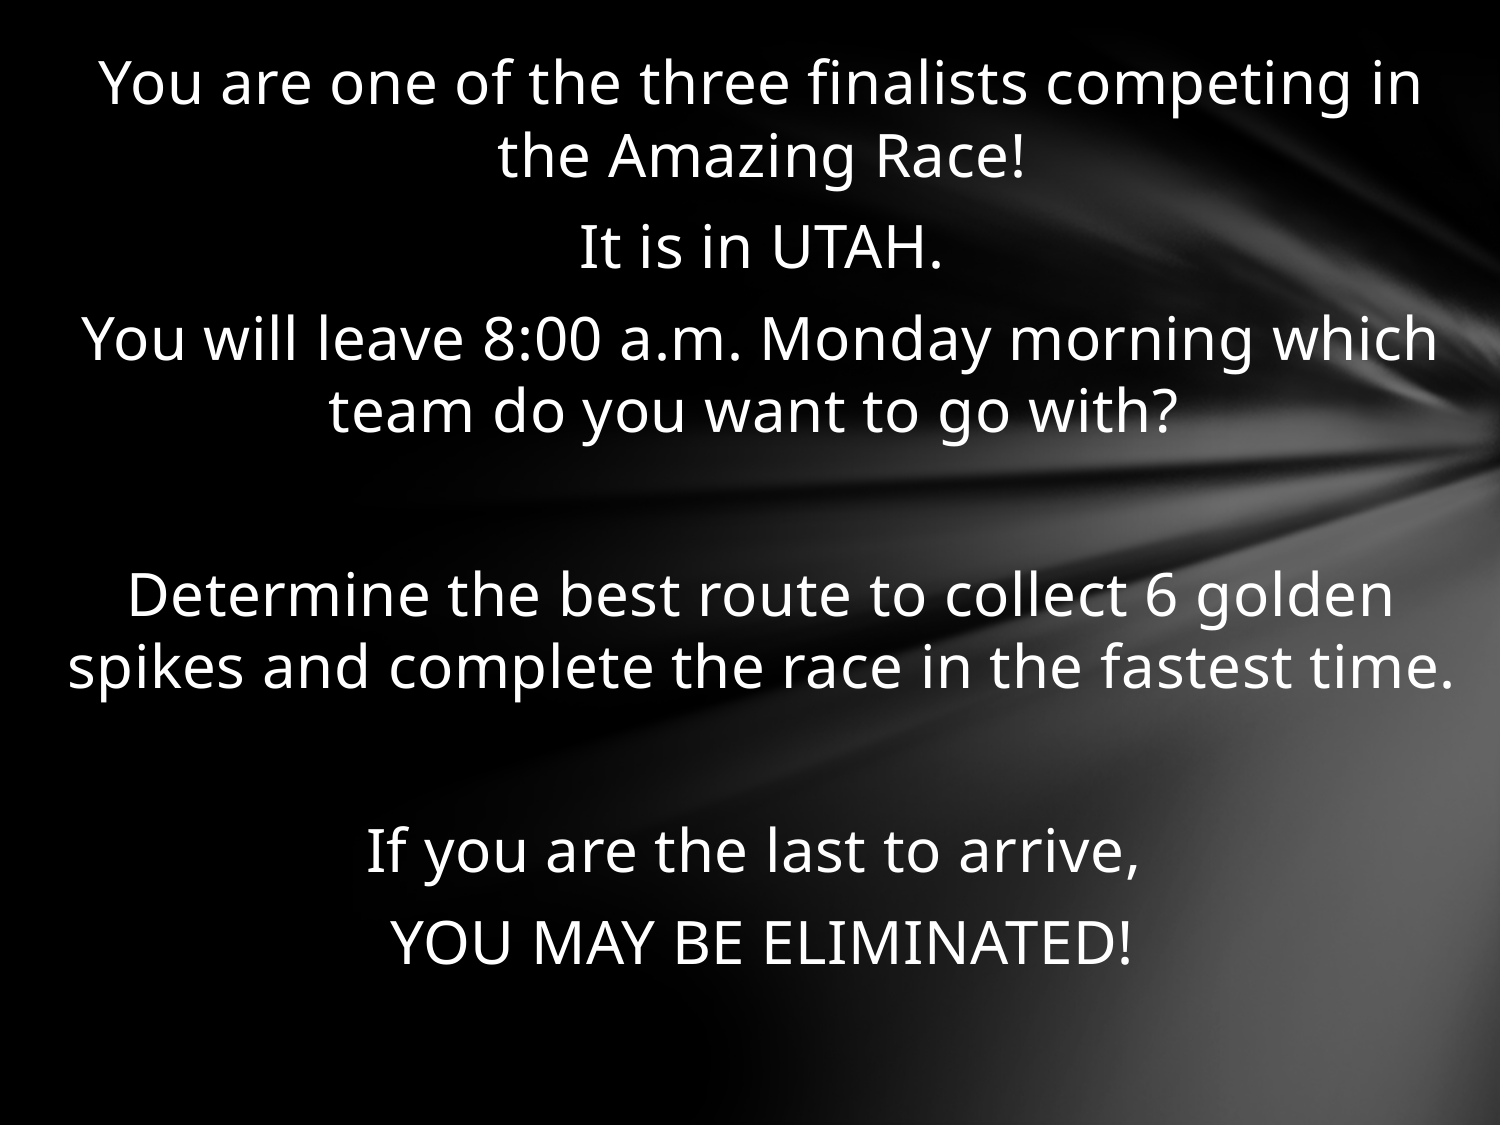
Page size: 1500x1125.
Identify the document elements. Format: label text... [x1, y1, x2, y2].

list You are one of the three finalists competing in the Amazing Race! It is in UTAH. You will leave 8:00 a.m. Monday morning which team do you want to go with? Determine the best route to collect 6 golden spikes and complete the race in the fastest time. If you are the last to arrive, YOU MAY BE ELIMINATED! [50, 37, 1475, 1050]
